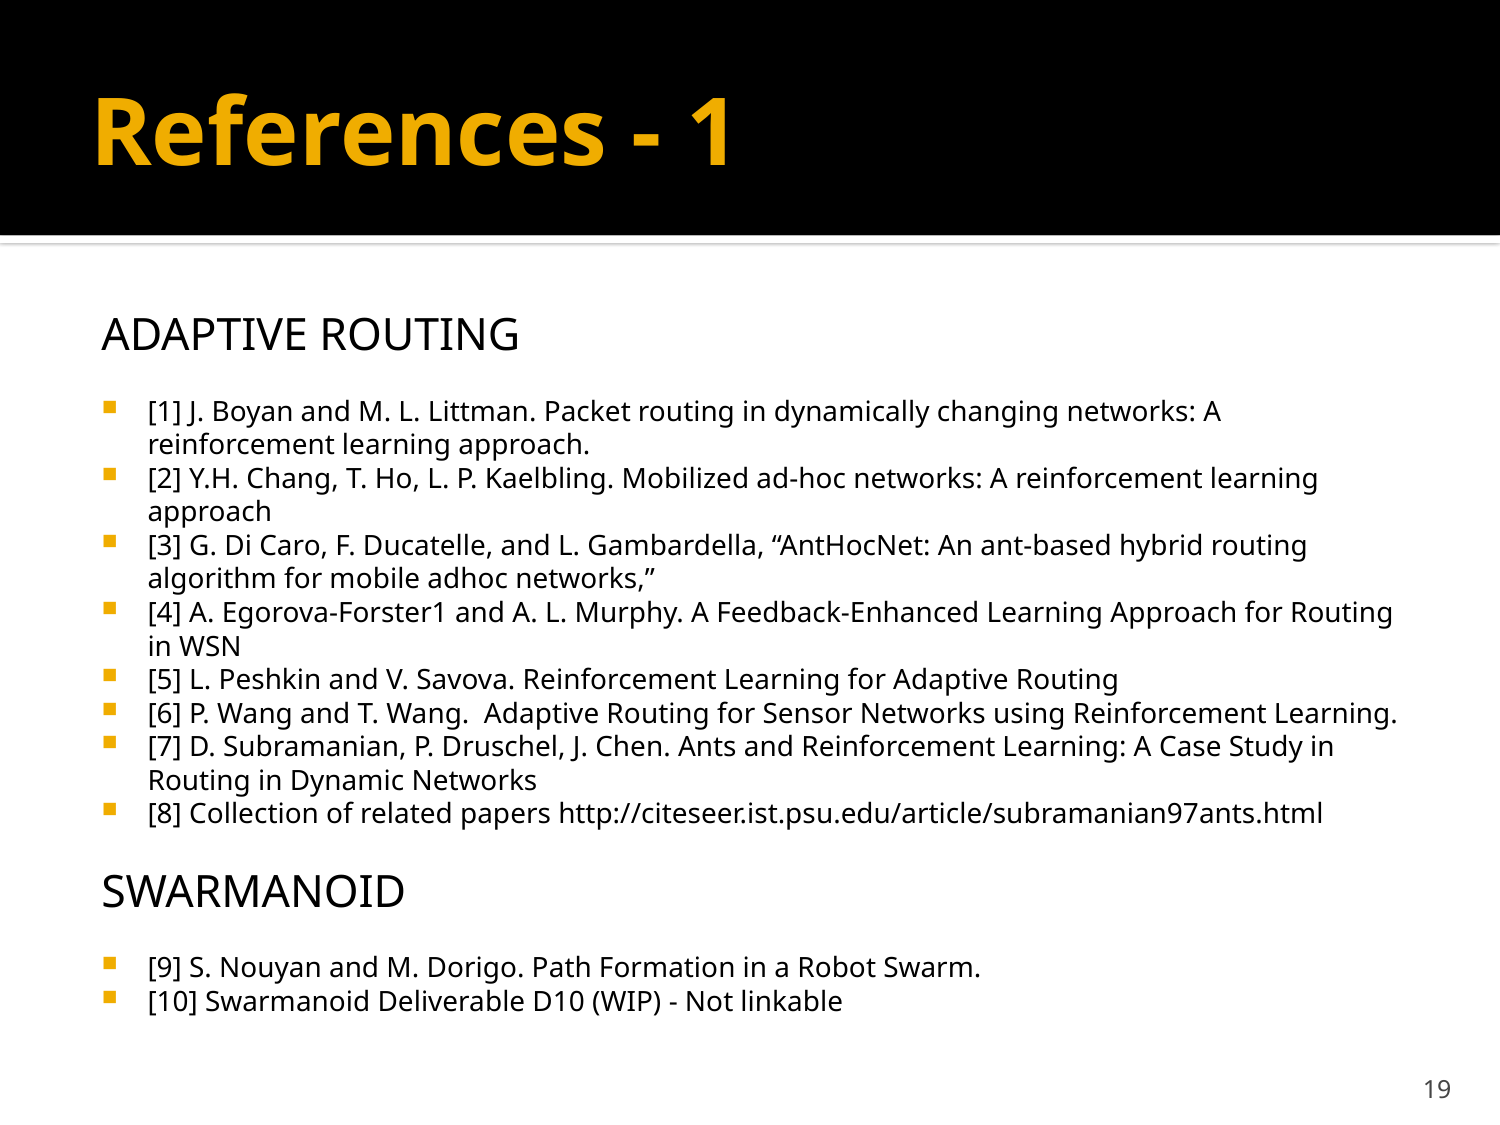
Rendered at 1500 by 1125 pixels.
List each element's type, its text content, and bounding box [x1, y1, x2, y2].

title References - 1 [75, 25, 1425, 231]
slide_number 19 [1345, 1062, 1467, 1108]
list ADAPTIVE ROUTING [1] J. Boyan and M. L. Littman. Packet routing in dynamically changing networks: A reinforcement learning approach. [2] Y.H. Chang, T. Ho, L. P. Kaelbling. Mobilized ad-hoc networks: A reinforcement learning approach [3] G. Di Caro, F. Ducatelle, and L. Gambardella, “AntHocNet: An ant-based hybrid routing algorithm for mobile adhoc networks,” [4] A. Egorova-Forster1 and A. L. Murphy. A Feedback-Enhanced Learning Approach for Routing in WSN [5] L. Peshkin and V. Savova. Reinforcement Learning for Adaptive Routing [6] P. Wang and T. Wang. Adaptive Routing for Sensor Networks using Reinforcement Learning. [7] D. Subramanian, P. Druschel, J. Chen. Ants and Reinforcement Learning: A Case Study in Routing in Dynamic Networks [8] Collection of related papers http://citeseer.ist.psu.edu/article/subramanian97ants.html SWARMANOID [9] S. Nouyan and M. Dorigo. Path Formation in a Robot Swarm. [10] Swarmanoid Deliverable D10 (WIP) - Not linkable [75, 291, 1425, 1050]
